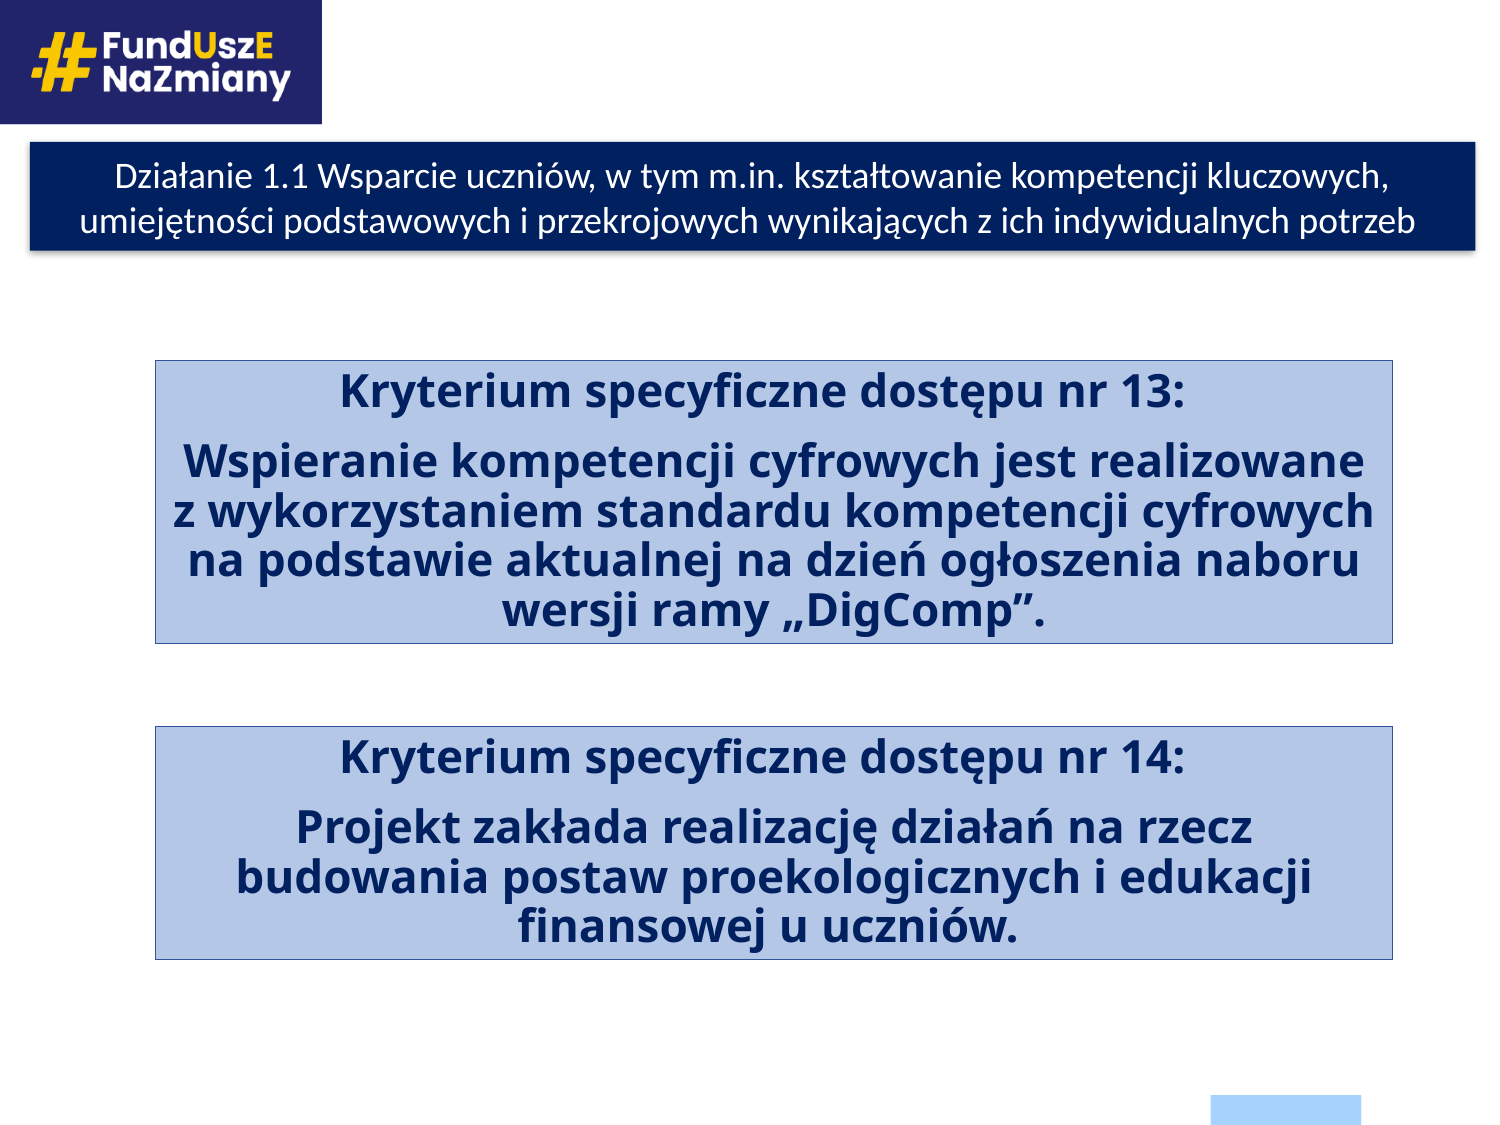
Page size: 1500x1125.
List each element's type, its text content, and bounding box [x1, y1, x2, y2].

text_box Kryterium specyficzne dostępu nr 13: Wspieranie kompetencji cyfrowych jest realizowane z wykorzystaniem standardu kompetencji cyfrowych na podstawie aktualnej na dzień ogłoszenia naboru wersji ramy „DigComp”. [155, 360, 1393, 644]
picture [0, 0, 1500, 1125]
text_box Działanie 1.1 Wsparcie uczniów, w tym m.in. kształtowanie kompetencji kluczowych, umiejętności podstawowych i przekrojowych wynikających z ich indywidualnych potrzeb [29, 141, 1476, 251]
text_box Kryterium specyficzne dostępu nr 14: Projekt zakłada realizację działań na rzecz budowania postaw proekologicznych i edukacji finansowej u uczniów. [155, 726, 1393, 960]
